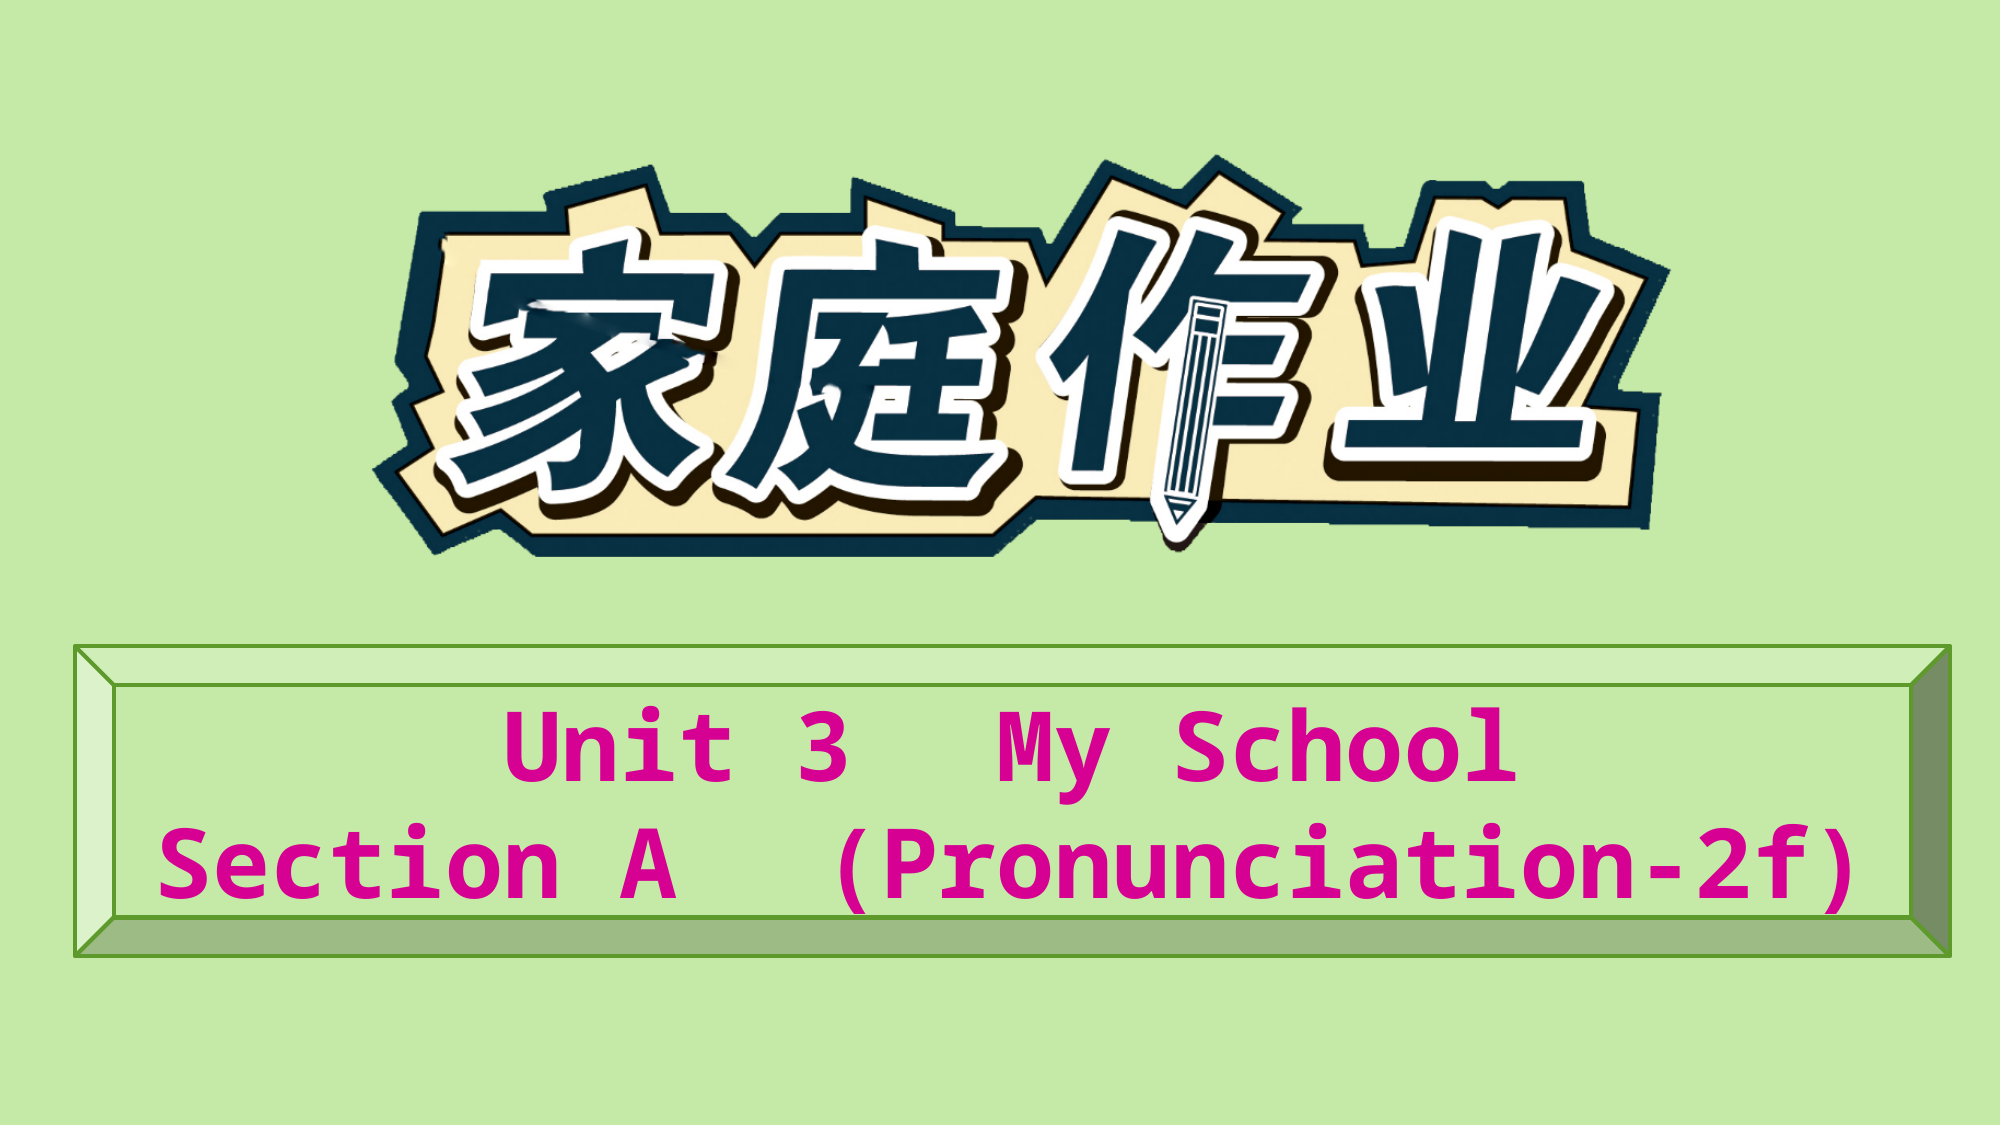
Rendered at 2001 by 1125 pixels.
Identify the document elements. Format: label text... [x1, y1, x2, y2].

picture [369, 87, 1675, 644]
text_box Unit 3 My School Section A (Pronunciation-2f) [73, 644, 1952, 958]
